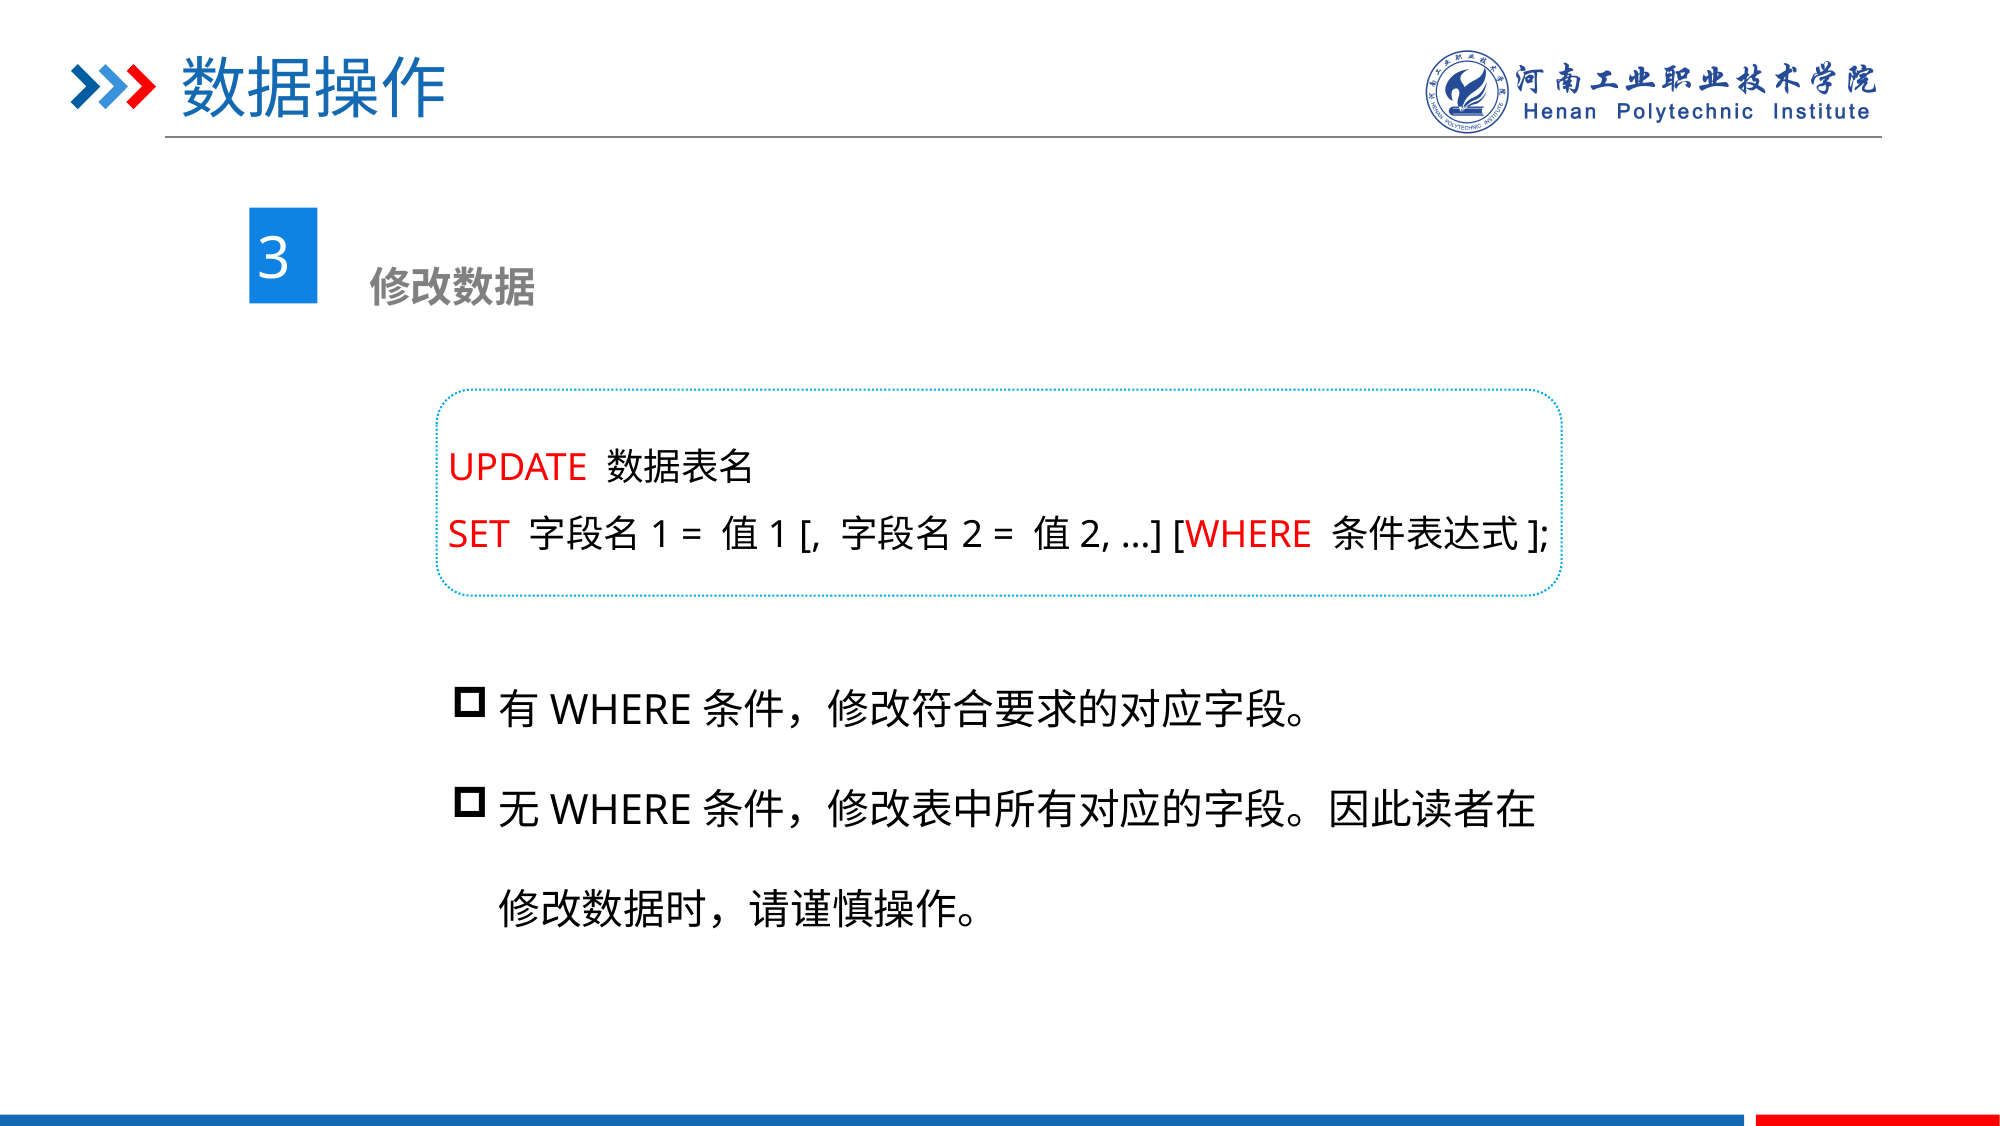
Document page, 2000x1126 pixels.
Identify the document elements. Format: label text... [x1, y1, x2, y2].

text_box UPDATE 数据表名 SET 字段名1 = 值1 [, 字段名2 = 值2, …] [WHERE 条件表达式]; [433, 413, 1637, 563]
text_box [249, 207, 318, 304]
title 数据操作 [160, 22, 934, 150]
text_box [438, 389, 1560, 413]
text_box 有WHERE条件，修改符合要求的对应字段。 无WHERE条件，修改表中所有对应的字段。因此读者在修改数据时，请谨慎操作。 [436, 625, 1562, 940]
text_box 修改数据 [319, 245, 1092, 380]
picture [1407, 46, 1882, 140]
text_box [436, 563, 1562, 596]
